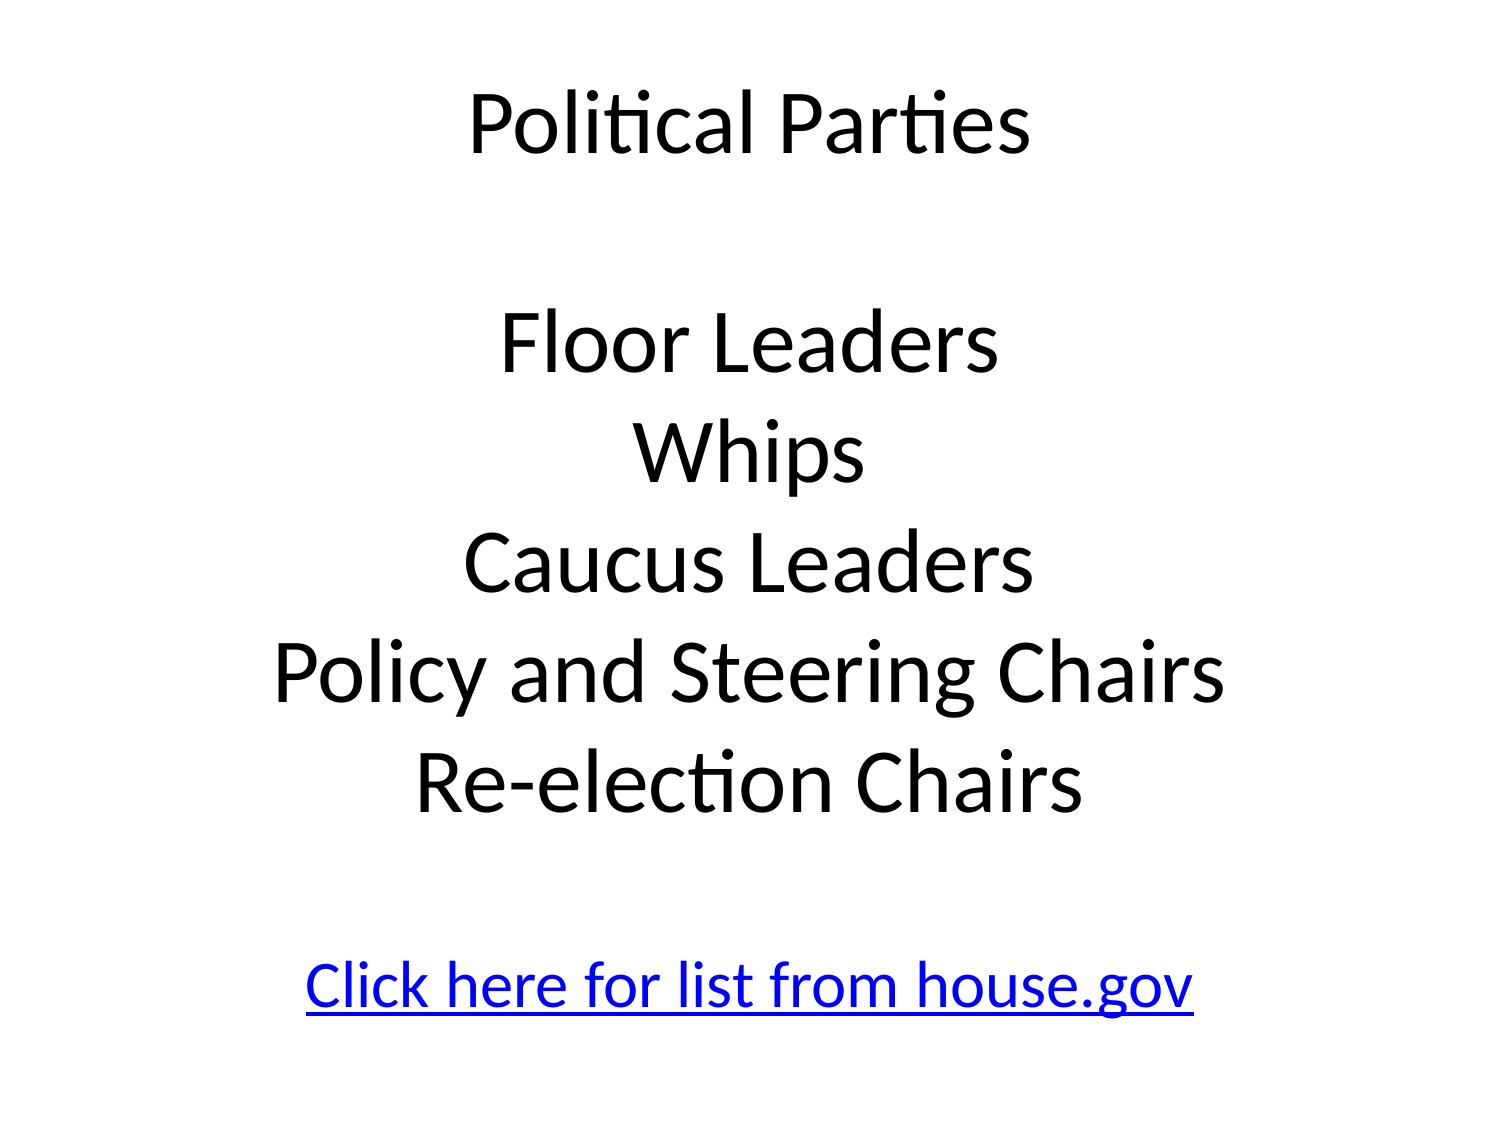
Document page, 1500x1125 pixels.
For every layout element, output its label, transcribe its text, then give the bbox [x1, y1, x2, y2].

title Political Parties Floor Leaders Whips Caucus Leaders Policy and Steering Chairs Re-election Chairs Click here for list from house.gov [74, 44, 1426, 1038]
